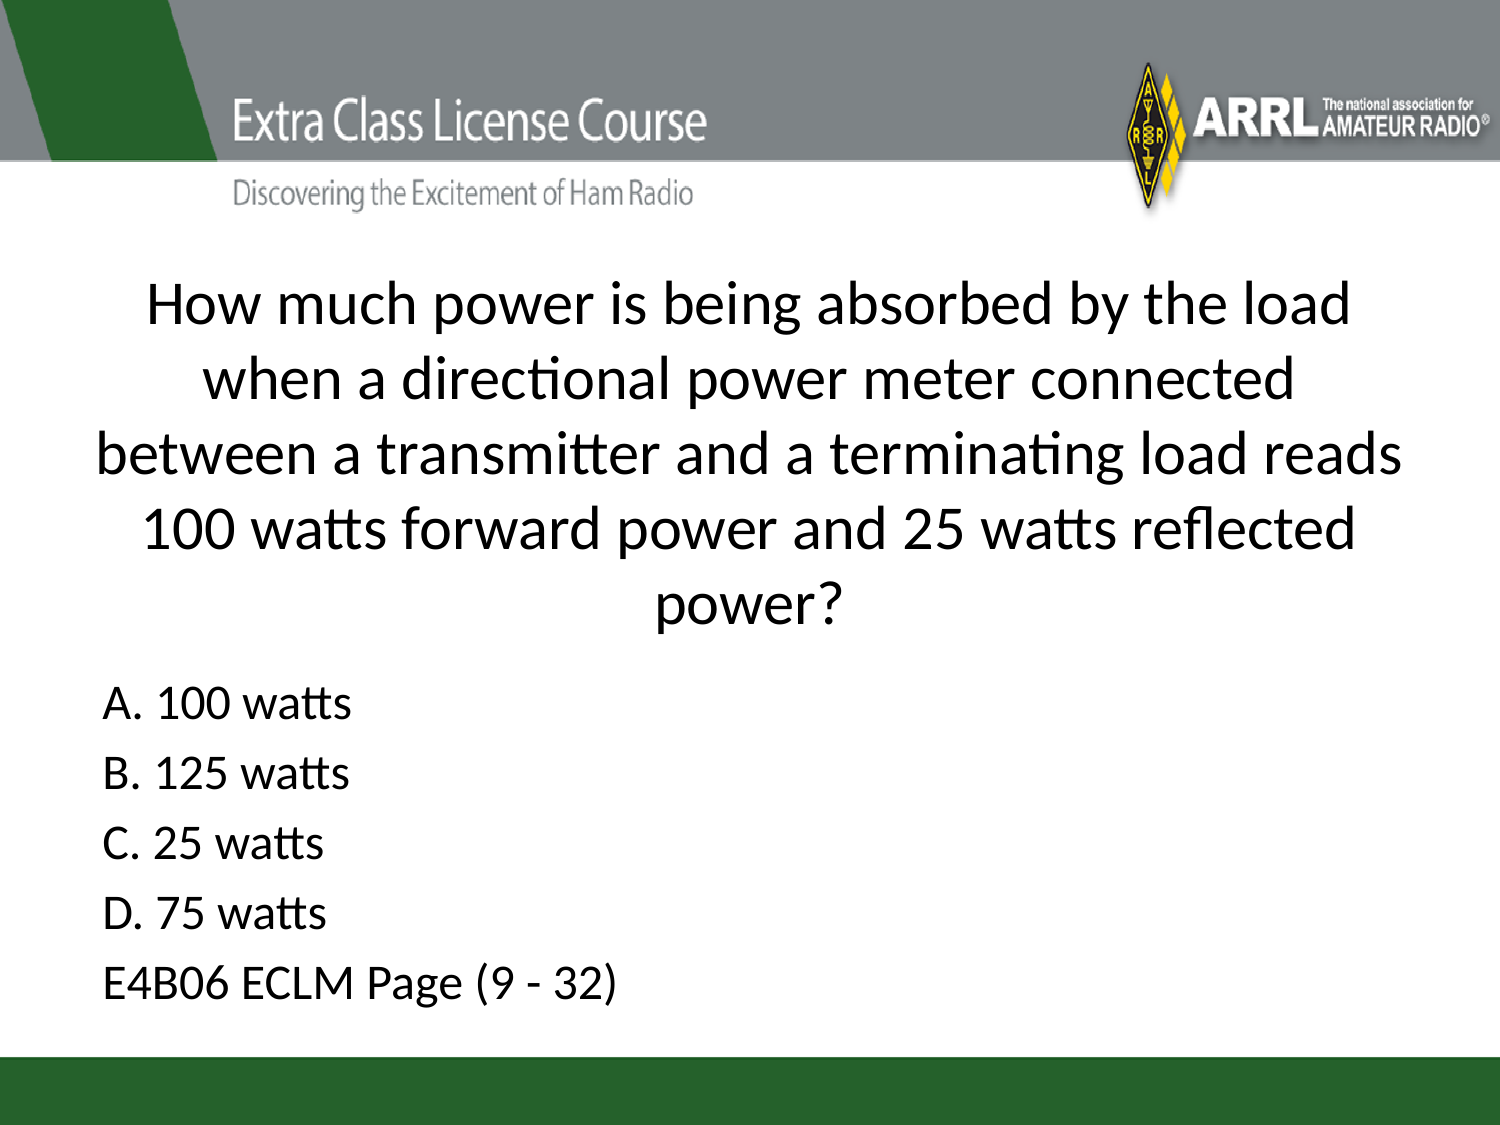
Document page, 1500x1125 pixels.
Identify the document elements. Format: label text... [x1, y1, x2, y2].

title How much power is being absorbed by the load when a directional power meter connected between a transmitter and a terminating load reads 100 watts forward power and 25 watts reflected power? [75, 254, 1425, 435]
list A. 100 watts B. 125 watts C. 25 watts D. 75 watts E4B06 ECLM Page (9 - 32) [87, 662, 1438, 1113]
picture [0, 0, 1500, 1125]
